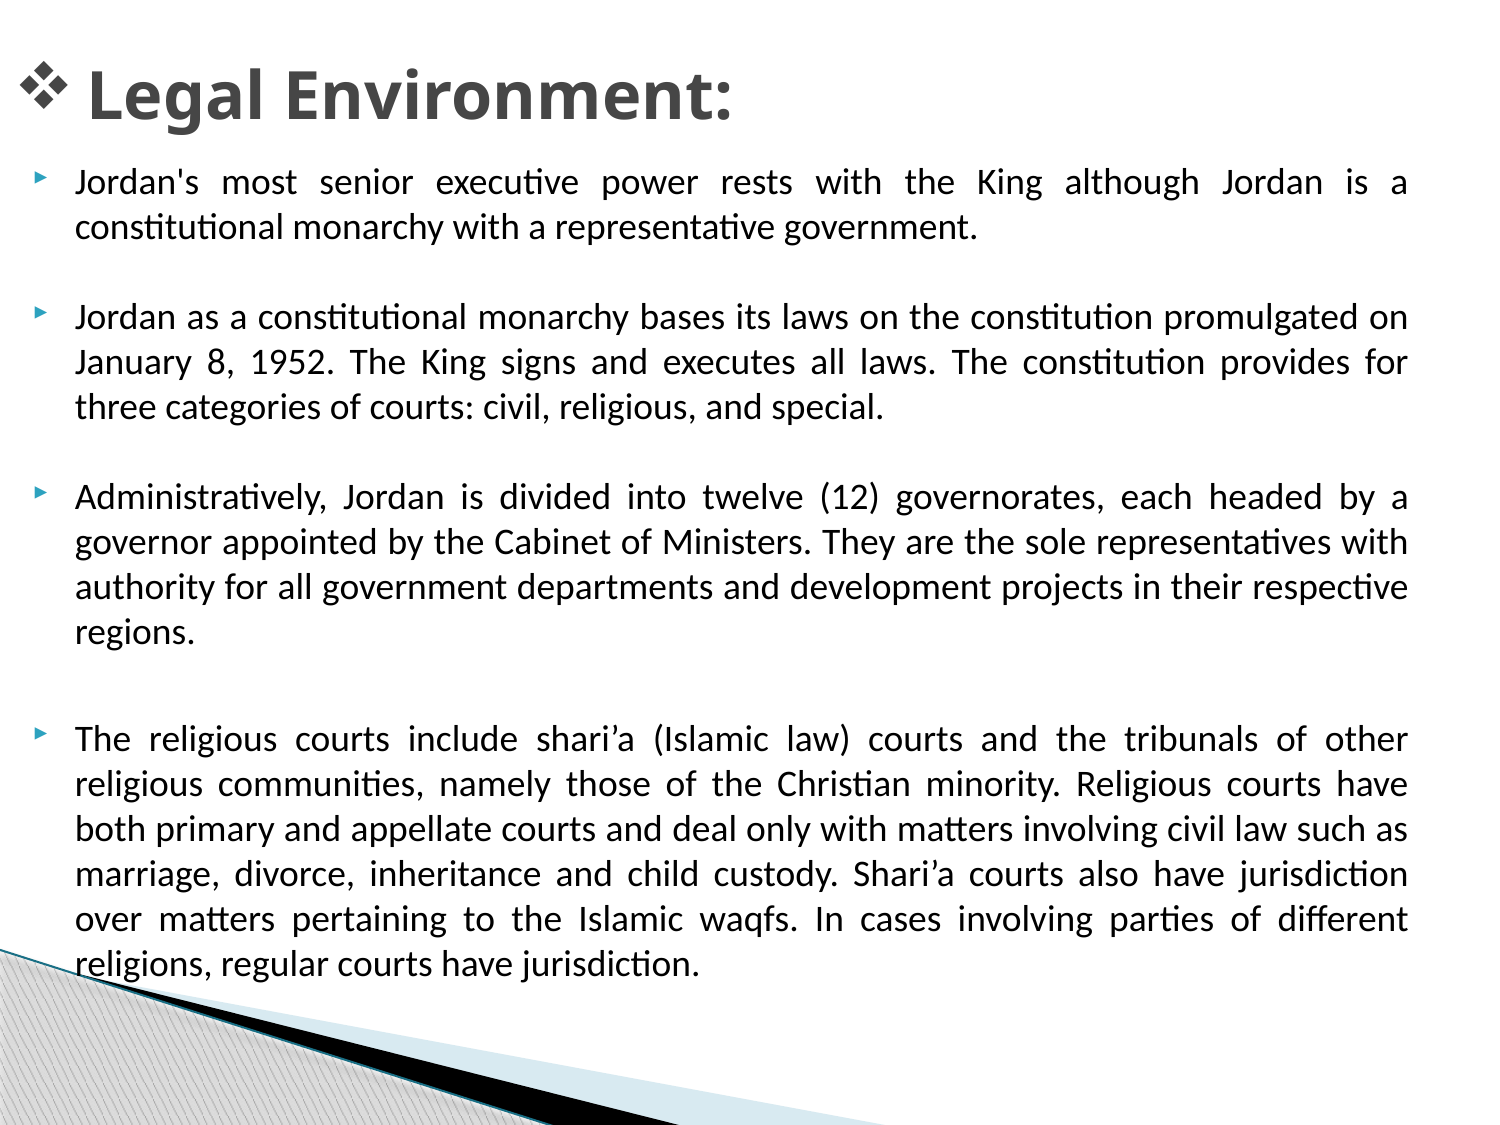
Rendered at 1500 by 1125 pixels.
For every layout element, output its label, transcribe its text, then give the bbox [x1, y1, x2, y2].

list Jordan's most senior executive power rests with the King although Jordan is a constitutional monarchy with a representative government. Jordan as a constitutional monarchy bases its laws on the constitution promulgated on January 8, 1952. The King signs and executes all laws. The constitution provides for three categories of courts: civil, religious, and special. Administratively, Jordan is divided into twelve (12) governorates, each headed by a governor appointed by the Cabinet of Ministers. They are the sole representatives with authority for all government departments and development projects in their respective regions. The religious courts include shari’a (Islamic law) courts and the tribunals of other religious communities, namely those of the Christian minority. Religious courts have both primary and appellate courts and deal only with matters involving civil law such as marriage, divorce, inheritance and child custody. Shari’a courts also have jurisdiction over matters pertaining to the Islamic waqfs. In cases involving parties of different religions, regular courts have jurisdiction. [0, 149, 1425, 986]
title Legal Environment: [0, 45, 1350, 233]
